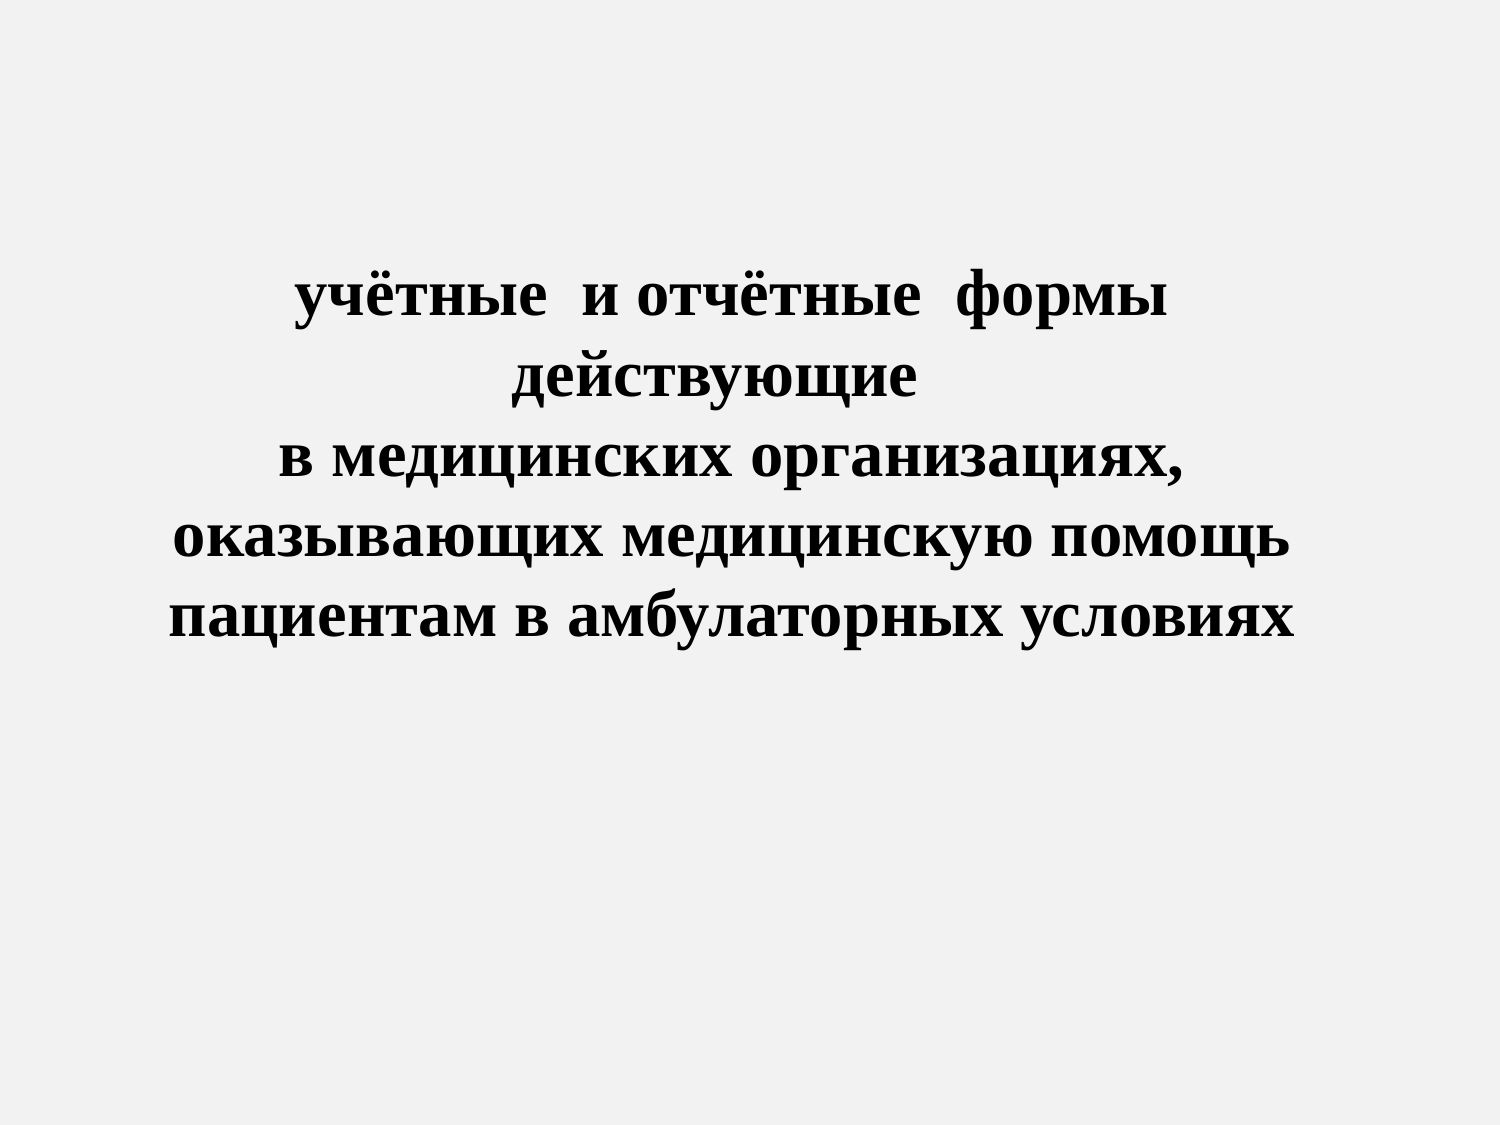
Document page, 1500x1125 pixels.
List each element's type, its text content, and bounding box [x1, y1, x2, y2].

title учётные и отчётные формы действующие в медицинских организациях, оказывающих медицинскую помощь пациентам в амбулаторных условиях [64, 101, 1400, 657]
